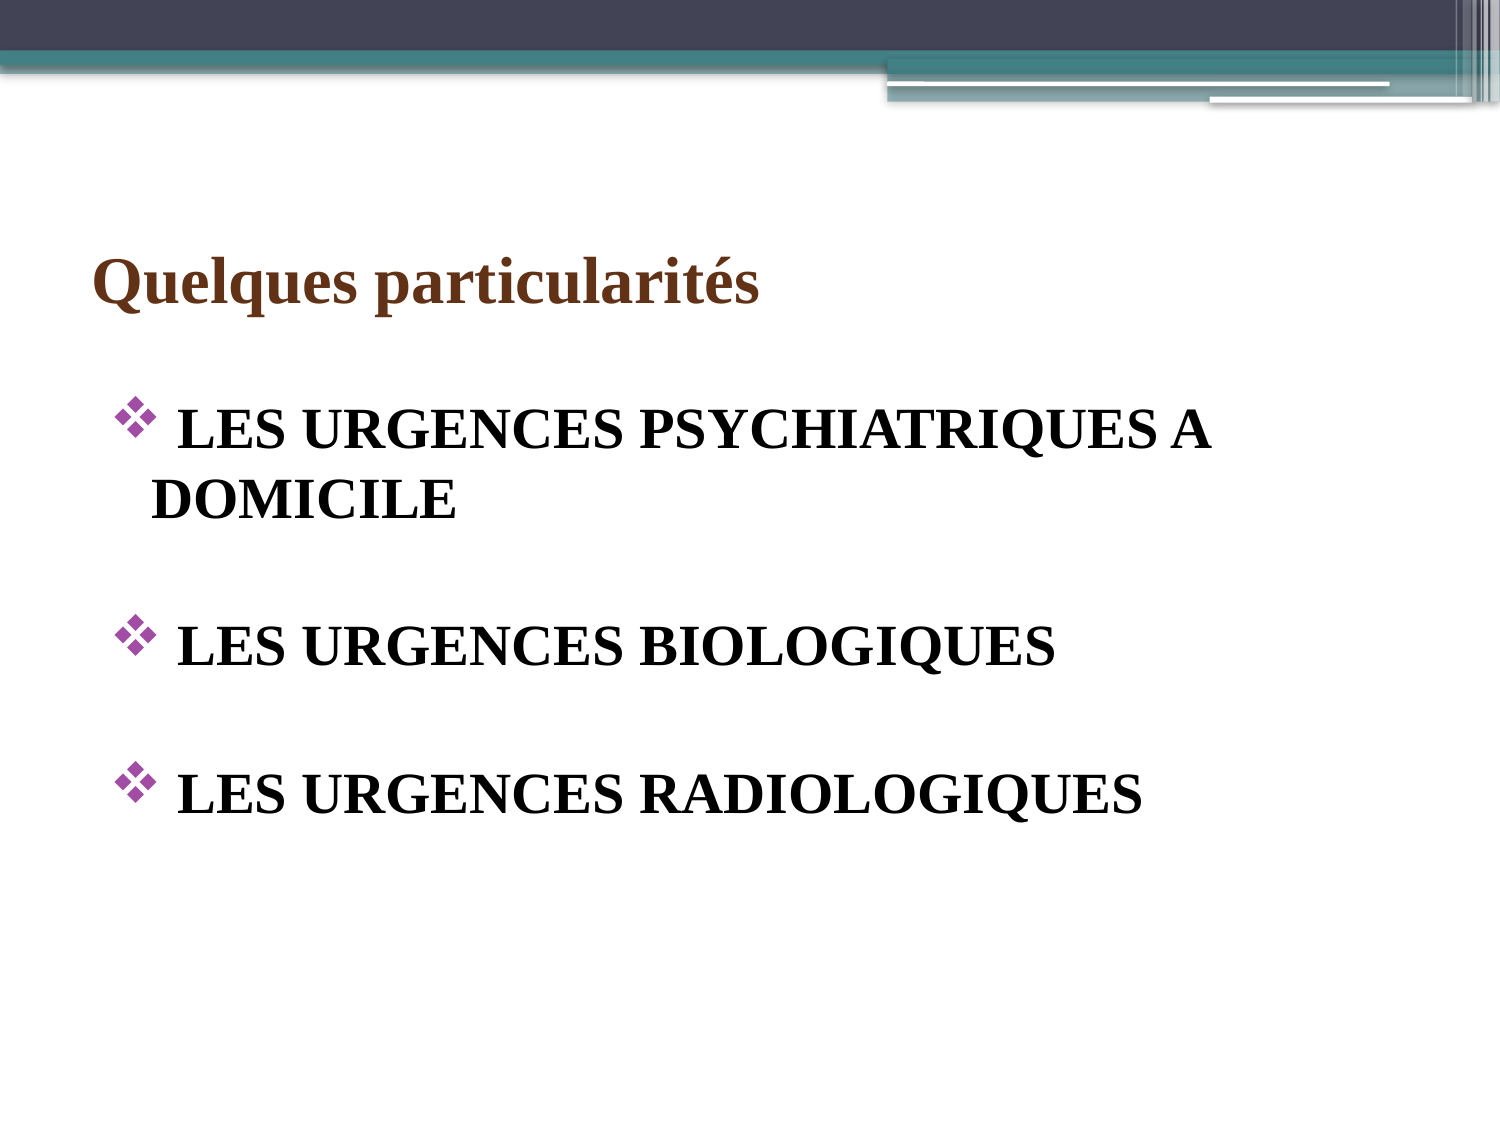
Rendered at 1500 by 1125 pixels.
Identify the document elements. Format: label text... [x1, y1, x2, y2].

title Quelques particularités [76, 137, 1427, 325]
list LES URGENCES PSYCHIATRIQUES A DOMICILE LES URGENCES BIOLOGIQUES LES URGENCES RADIOLOGIQUES [76, 382, 1427, 1125]
